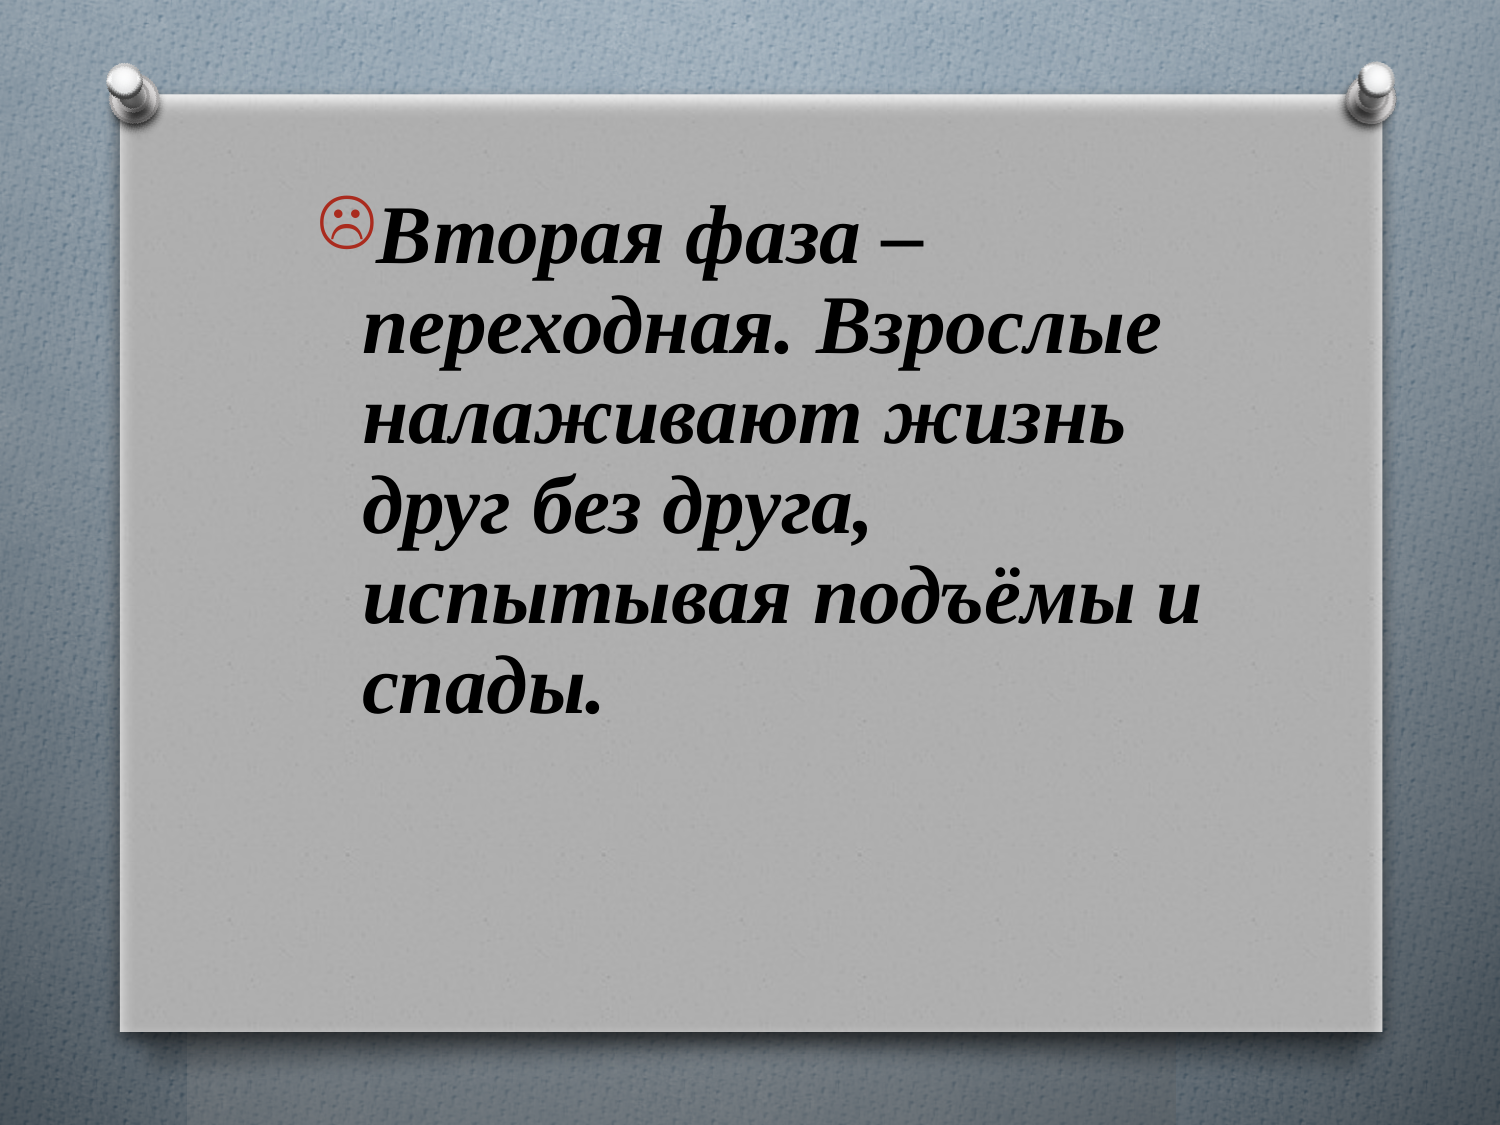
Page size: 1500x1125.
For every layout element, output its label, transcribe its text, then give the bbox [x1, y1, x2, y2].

picture [1317, 35, 1439, 156]
list Вторая фаза – переходная. Взрослые налаживают жизнь друг без друга, испытывая подъёмы и спады. [242, 184, 1259, 776]
picture [75, 29, 198, 153]
